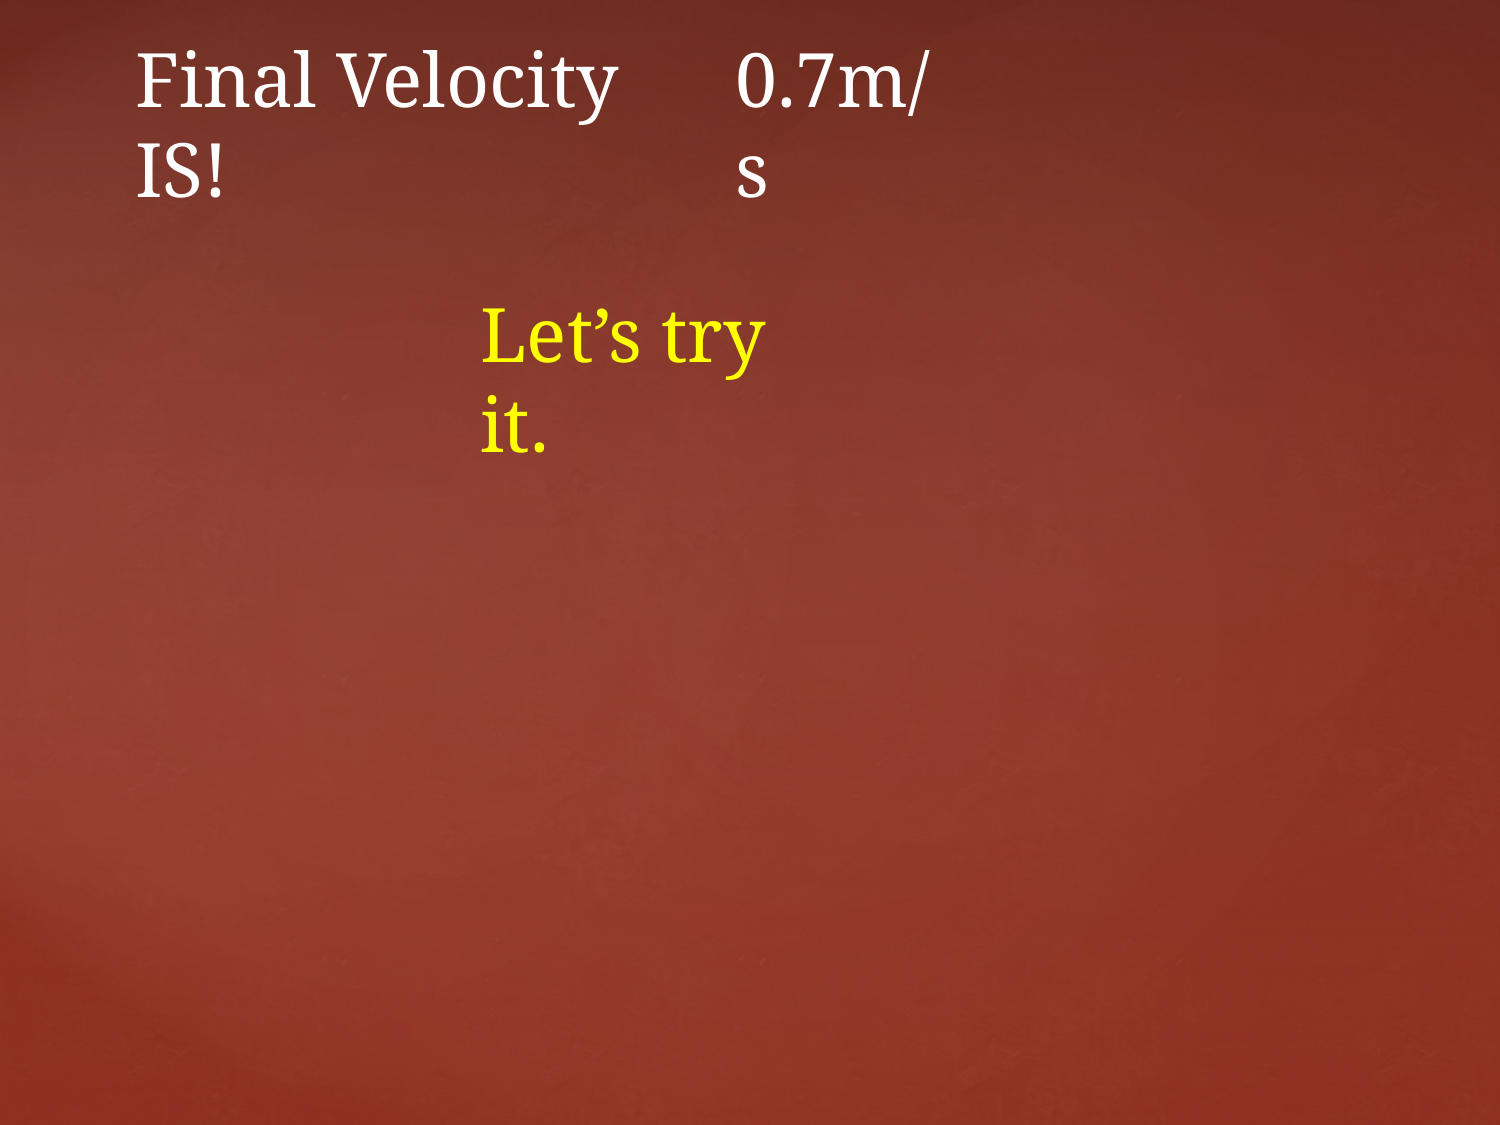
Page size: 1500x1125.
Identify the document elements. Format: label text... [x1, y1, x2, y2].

text_box Let’s try it. [464, 337, 810, 475]
title Final Velocity IS! [120, 82, 660, 220]
text_box 0.7m/s [719, 82, 975, 220]
